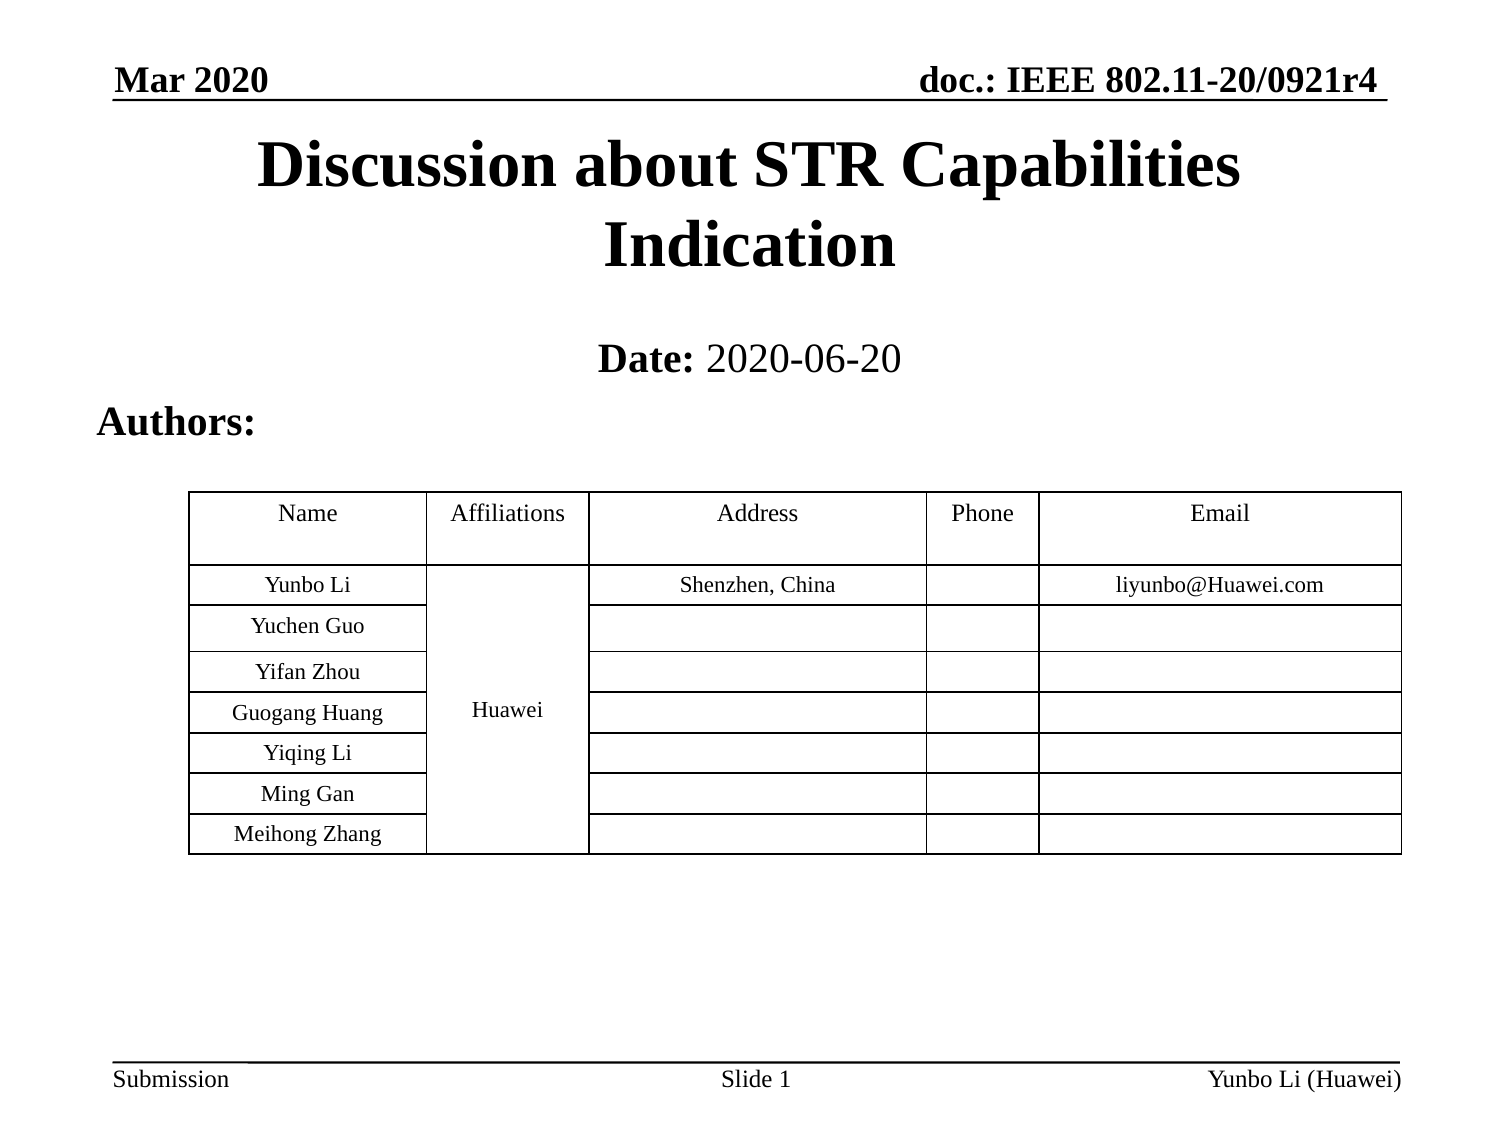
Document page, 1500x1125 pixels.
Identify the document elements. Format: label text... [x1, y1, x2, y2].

table_cell Ming Gan [190, 774, 426, 813]
table_cell [927, 652, 1038, 691]
table_cell [590, 815, 926, 853]
table_cell [927, 606, 1038, 651]
table_cell [1040, 606, 1401, 651]
table_cell liyunbo@Huawei.com [1040, 566, 1401, 604]
text_box Authors: [81, 385, 319, 449]
table_header Address [590, 493, 926, 564]
table_cell Yuchen Guo [190, 606, 426, 651]
table_cell Yiqing Li [190, 734, 426, 772]
table_cell [927, 693, 1038, 732]
table_cell Guogang Huang [190, 693, 426, 732]
table_header Phone [927, 493, 1038, 564]
table_cell [1040, 693, 1401, 732]
table_cell [927, 566, 1038, 604]
table_header Affiliations [427, 493, 588, 564]
table_cell [927, 774, 1038, 813]
table_header Email [1040, 493, 1401, 564]
table_cell [590, 652, 926, 691]
table_cell [1040, 652, 1401, 691]
table_cell [1040, 774, 1401, 813]
table_cell Yunbo Li [190, 566, 426, 604]
slide_number Slide 1 [712, 1061, 800, 1093]
table_cell Meihong Zhang [190, 815, 426, 853]
table_cell [590, 734, 926, 772]
table_cell [1040, 734, 1401, 772]
table_cell [927, 815, 1038, 853]
list Date: 2020-06-20 [112, 323, 1388, 386]
footer Yunbo Li (Huawei) [1204, 1061, 1402, 1093]
table_cell [590, 606, 926, 651]
table_cell [1040, 815, 1401, 853]
table_header Name [190, 493, 426, 564]
table_cell Yifan Zhou [190, 652, 426, 691]
table_cell [590, 774, 926, 813]
table_cell Shenzhen, China [590, 566, 926, 604]
table_cell Huawei [427, 566, 588, 853]
table_cell [590, 693, 926, 732]
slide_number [114, 54, 271, 101]
title Discussion about STR Capabilities Indication [112, 112, 1388, 288]
table_cell [927, 734, 1038, 772]
